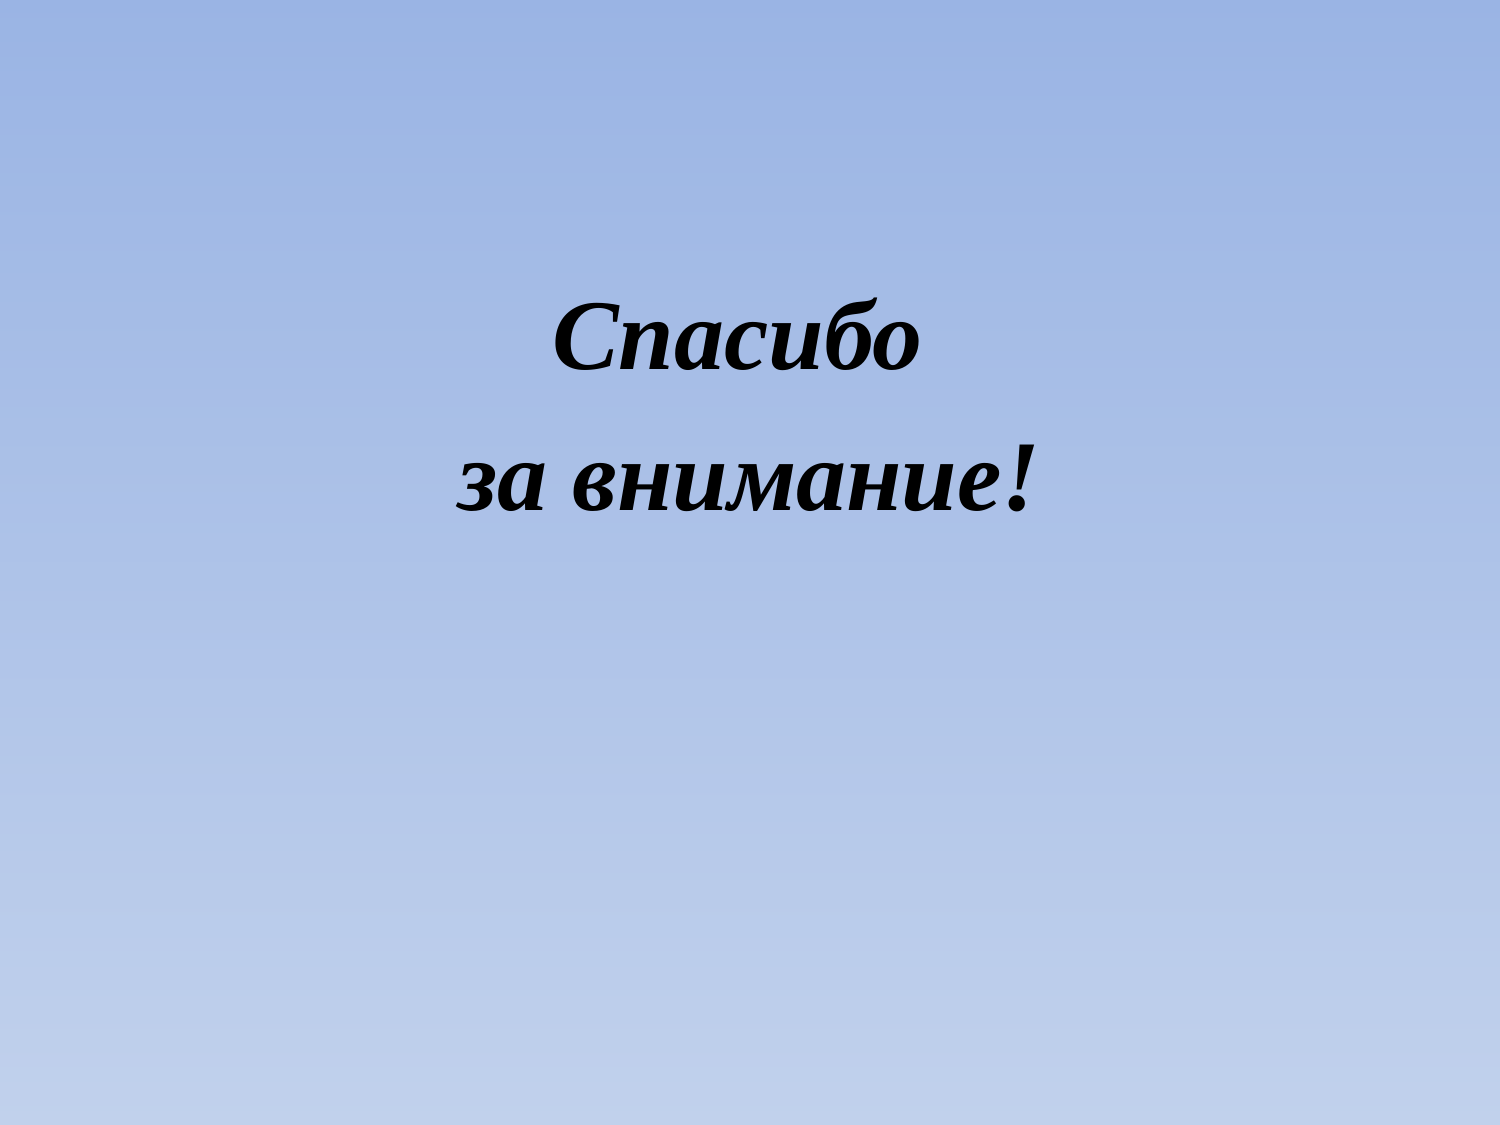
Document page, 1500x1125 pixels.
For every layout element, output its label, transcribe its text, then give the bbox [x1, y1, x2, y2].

list Спасибо за внимание! [75, 262, 1425, 1005]
